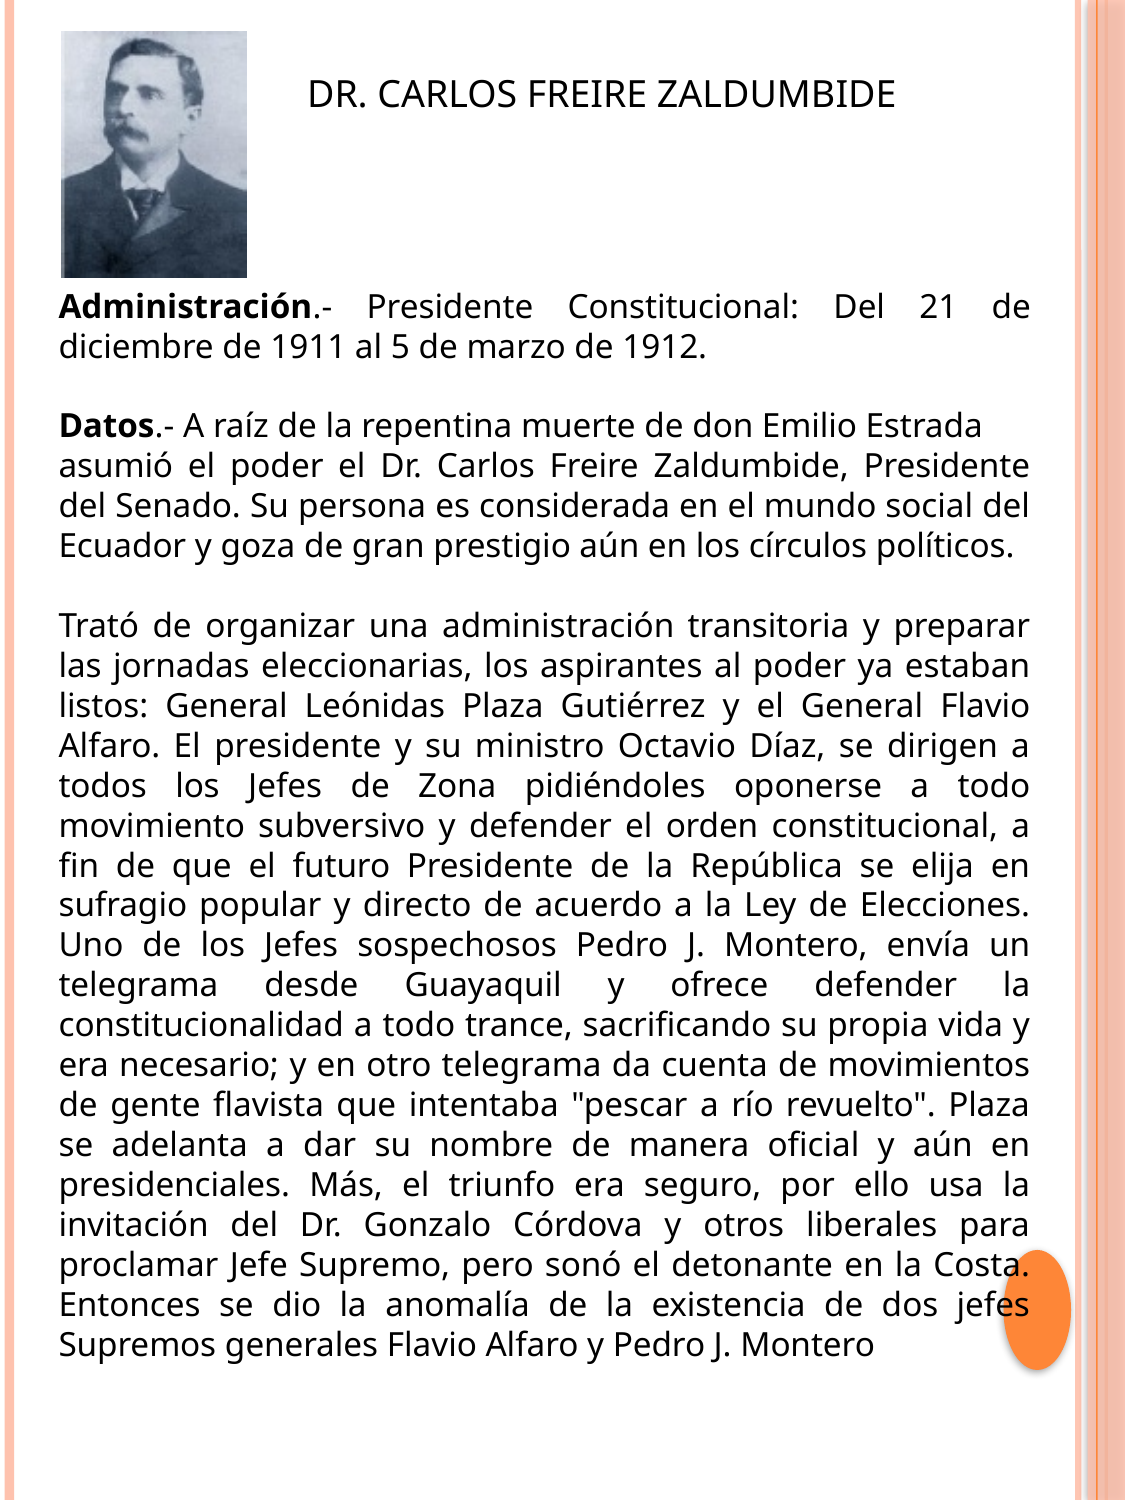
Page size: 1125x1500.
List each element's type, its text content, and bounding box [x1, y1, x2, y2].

picture [61, 30, 247, 278]
text_box DR. CARLOS FREIRE ZALDUMBIDE [292, 62, 922, 123]
text_box Administración.- Presidente Constitucional: Del 21 de diciembre de 1911 al 5 de marzo de 1912. Datos.- A raíz de la repentina muerte de don Emilio Estrada asumió el poder el Dr. Carlos Freire Zaldumbide, Presidente del Senado. Su persona es considerada en el mundo social del Ecuador y goza de gran prestigio aún en los círculos políticos. Trató de organizar una administración transitoria y preparar las jornadas eleccionarias, los aspirantes al poder ya estaban listos: General Leónidas Plaza Gutiérrez y el General Flavio Alfaro. El presidente y su ministro Octavio Díaz, se dirigen a todos los Jefes de Zona pidiéndoles oponerse a todo movimiento subversivo y defender el orden constitucional, a fin de que el futuro Presidente de la República se elija en sufragio popular y directo de acuerdo a la Ley de Elecciones. Uno de los Jefes sospechosos Pedro J. Montero, envía un telegrama desde Guayaquil y ofrece defender la constitucionalidad a todo trance, sacrificando su propia vida y era necesario; y en otro telegrama da cuenta de movimientos de gente flavista que intentaba "pescar a río revuelto". Plaza se adelanta a dar su nombre de manera oficial y aún en presidenciales. Más, el triunfo era seguro, por ello usa la invitación del Dr. Gonzalo Córdova y otros liberales para proclamar Jefe Supremo, pero sonó el detonante en la Costa. Entonces se dio la anomalía de la existencia de dos jefes Supremos generales Flavio Alfaro y Pedro J. Montero [43, 277, 1047, 1371]
